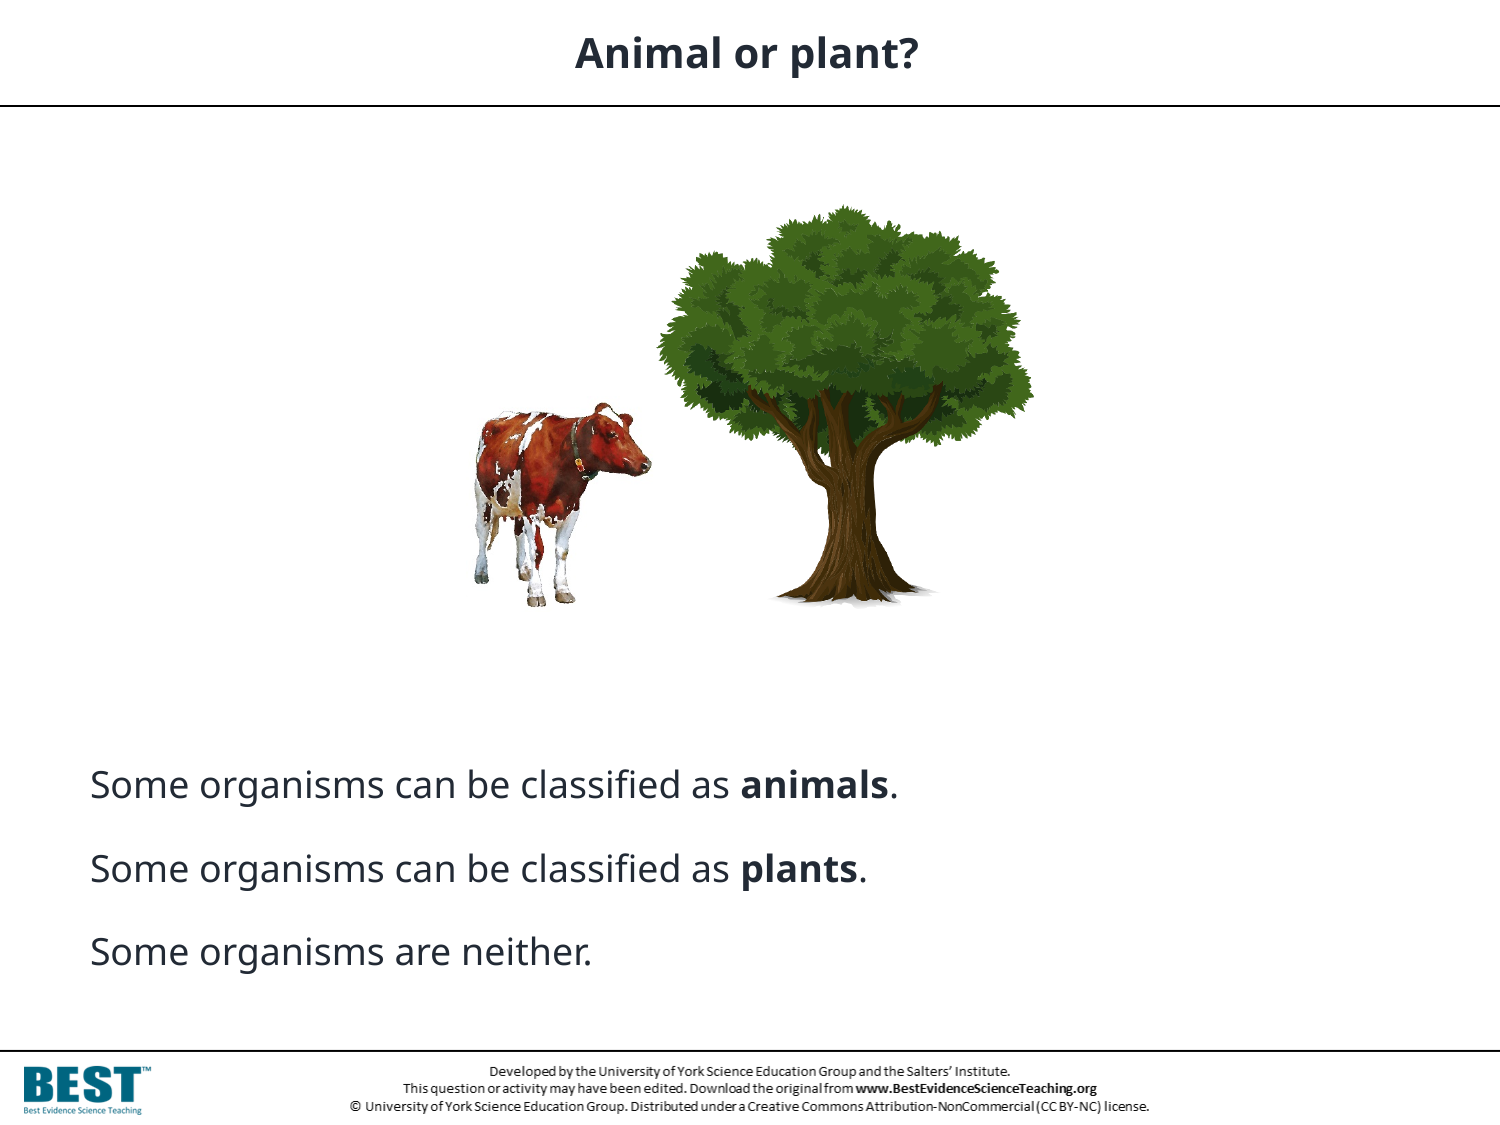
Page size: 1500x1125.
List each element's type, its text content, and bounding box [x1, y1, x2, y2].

picture [0, 105, 1500, 1125]
text_box Animal or plant? [23, 4, 1471, 99]
